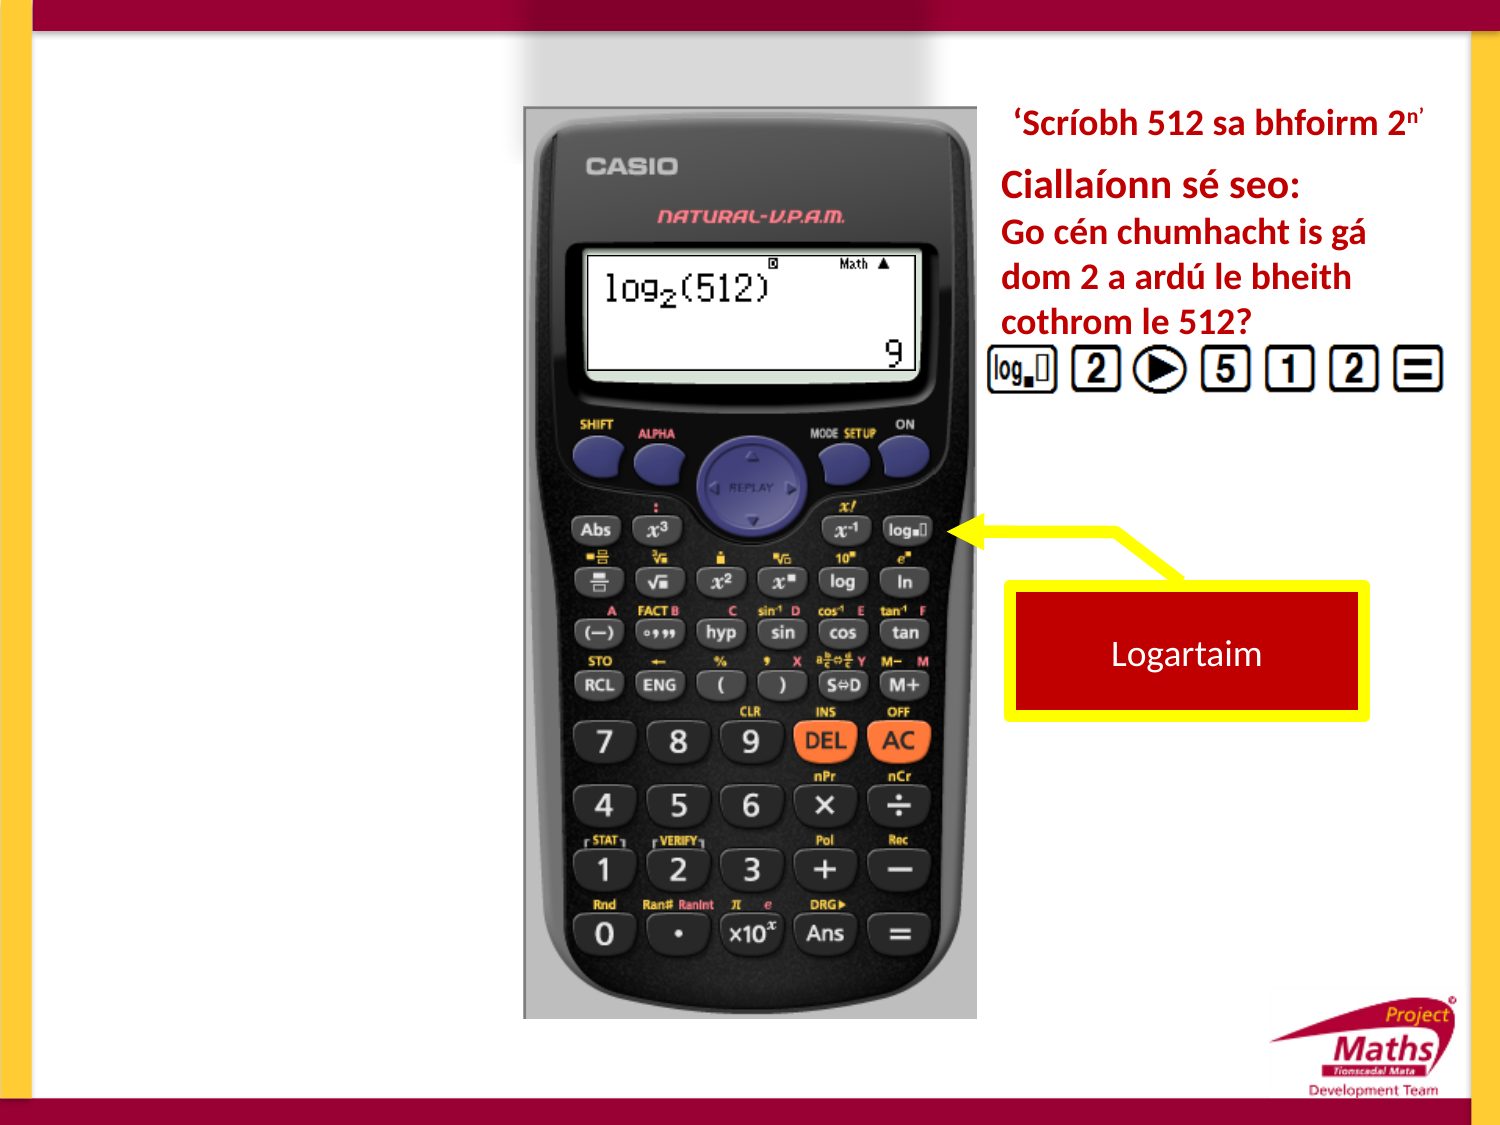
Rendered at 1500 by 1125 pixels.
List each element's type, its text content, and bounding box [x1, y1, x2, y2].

picture [986, 337, 1459, 406]
picture [523, 106, 977, 1019]
text_box Logartaim [946, 525, 1366, 718]
text_box Ciallaíonn sé seo: Go cén chumhacht is gá dom 2 a ardú le bheith cothrom le 512? [984, 194, 1461, 305]
text_box ‘Scríobh 512 sa bhfoirm 2n’ [996, 64, 1473, 176]
picture [1269, 987, 1466, 1098]
